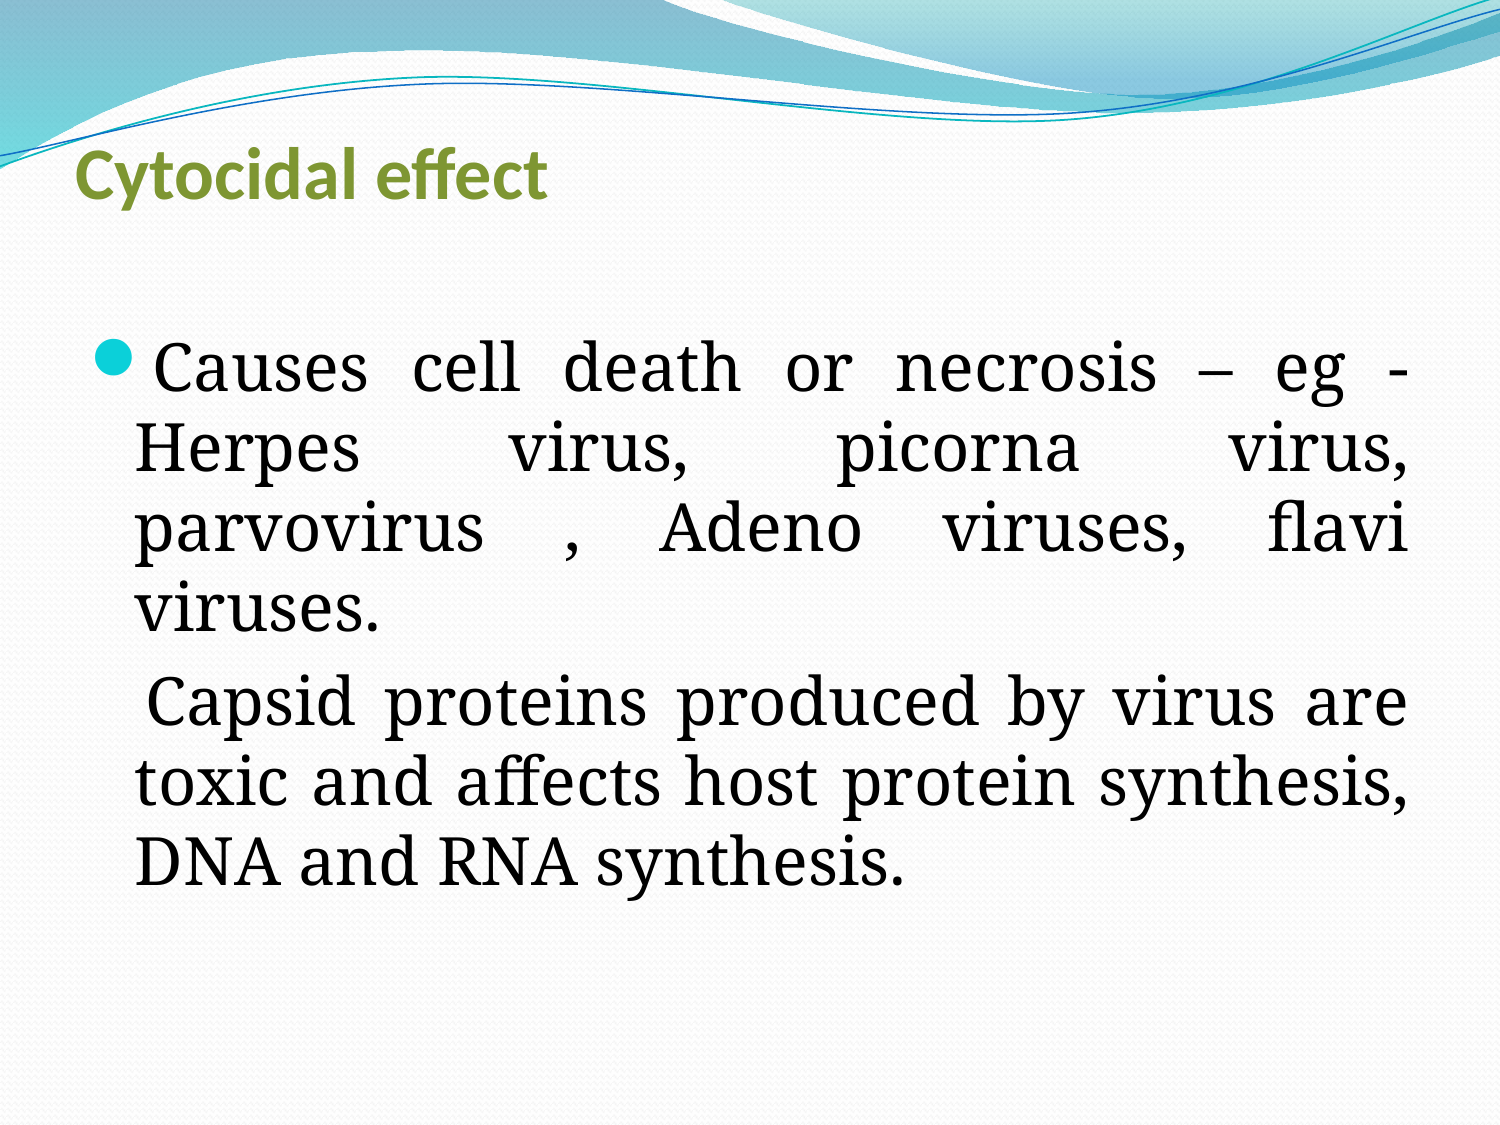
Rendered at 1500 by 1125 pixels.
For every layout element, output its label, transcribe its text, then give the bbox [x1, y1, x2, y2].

title Cytocidal effect [75, 115, 1425, 303]
list Causes cell death or necrosis – eg - Herpes virus, picorna virus, parvovirus , Adeno viruses, flavi viruses. Capsid proteins produced by virus are toxic and affects host protein synthesis, DNA and RNA synthesis. [75, 317, 1425, 1038]
